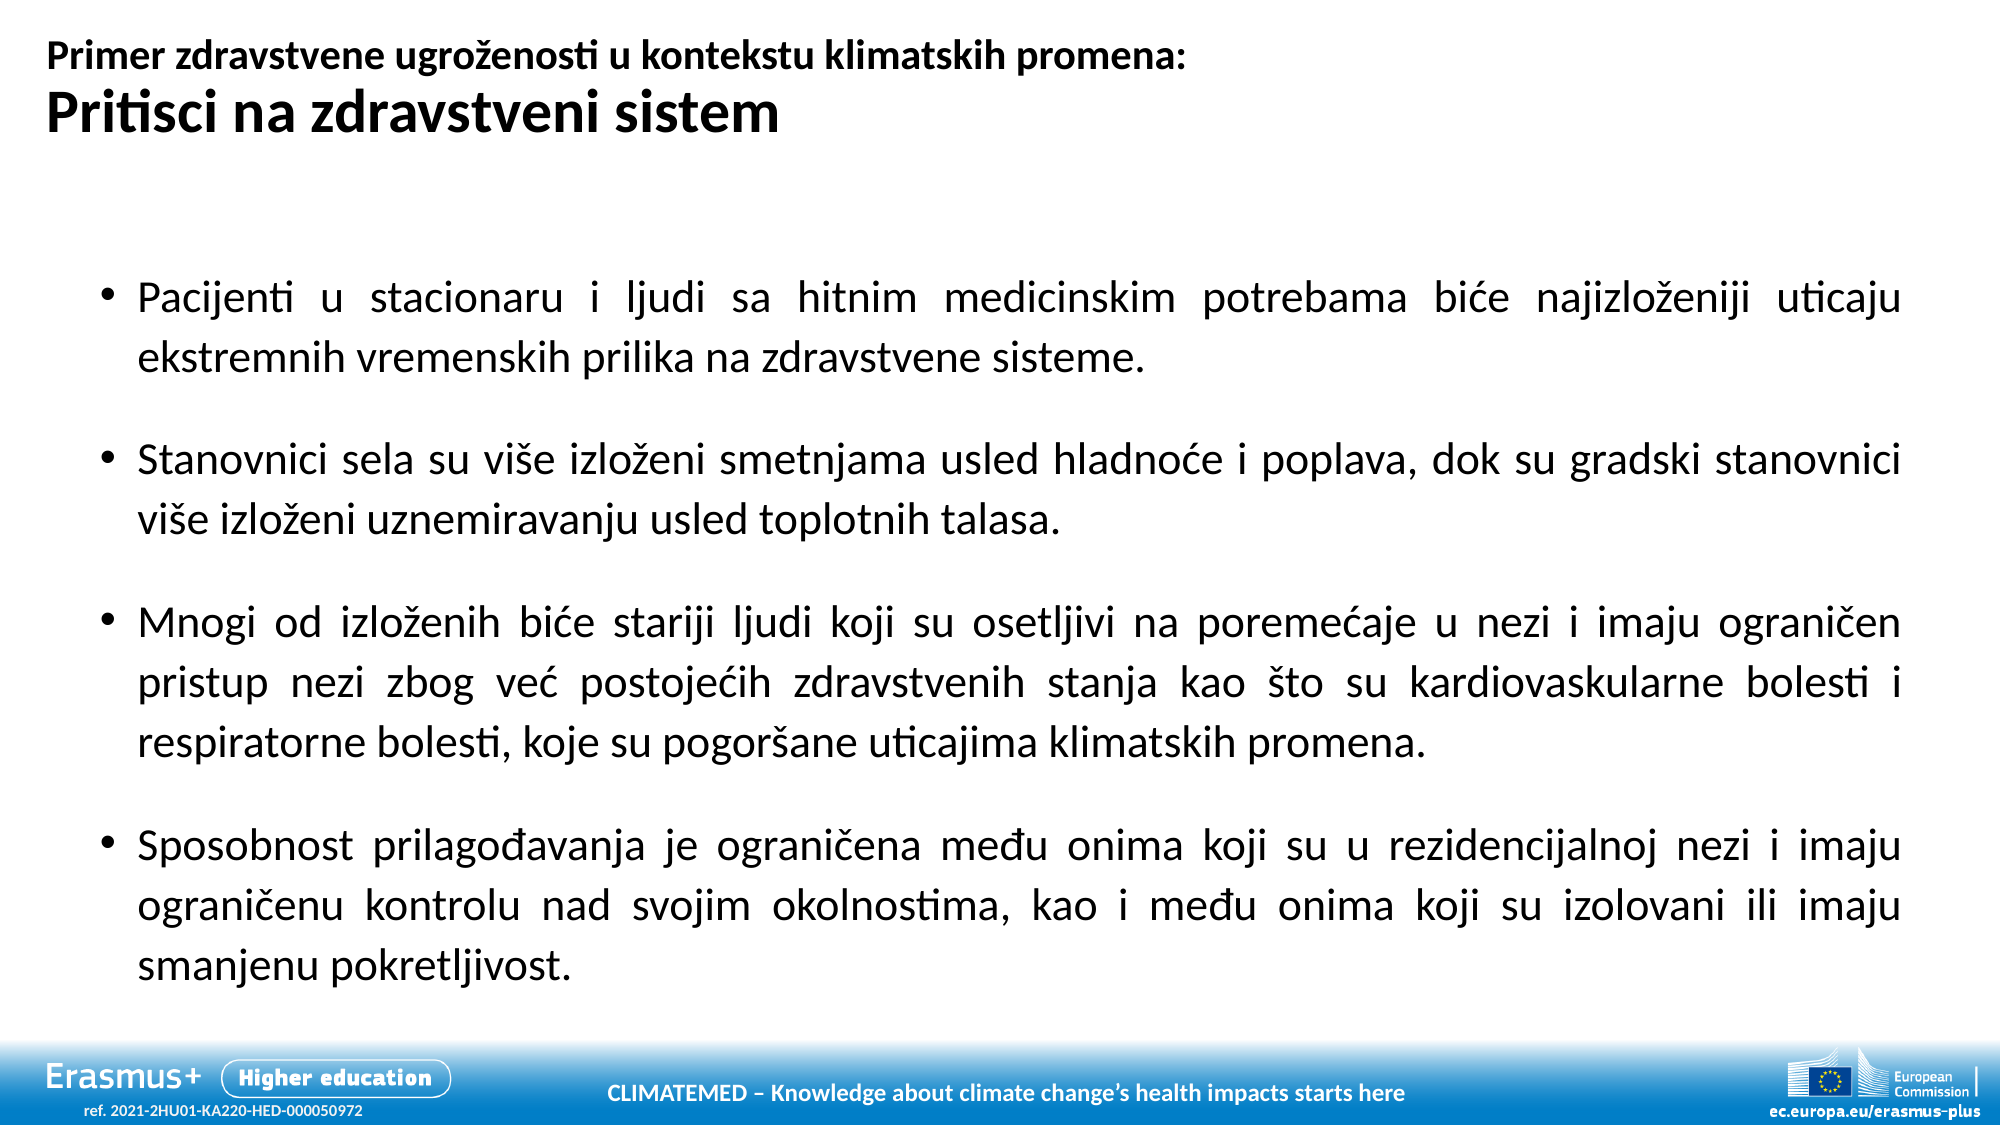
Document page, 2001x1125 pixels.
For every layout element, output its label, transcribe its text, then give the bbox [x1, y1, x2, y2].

title Primer zdravstvene ugroženosti u kontekstu klimatskih promena: Pritisci na zdravstveni sistem [31, 25, 1984, 154]
picture [0, 899, 2000, 1125]
list Pacijenti u stacionaru i ljudi sa hitnim medicinskim potrebama biće najizloženiji uticaju ekstremnih vremenskih prilika na zdravstvene sisteme. Stanovnici sela su više izloženi smetnjama usled hladnoće i poplava, dok su gradski stanovnici više izloženi uznemiravanju usled toplotnih talasa. Mnogi od izloženih biće stariji ljudi koji su osetljivi na poremećaje u nezi i imaju ograničen pristup nezi zbog već postojećih zdravstvenih stanja kao što su kardiovaskularne bolesti i respiratorne bolesti, koje su pogoršane uticajima klimatskih promena. Sposobnost prilagođavanja je ograničena među onima koji su u rezidencijalnoj nezi i imaju ograničenu kontrolu nad svojim okolnostima, kao i među onima koji su izolovani ili imaju smanjenu pokretljivost. [84, 253, 1919, 1035]
